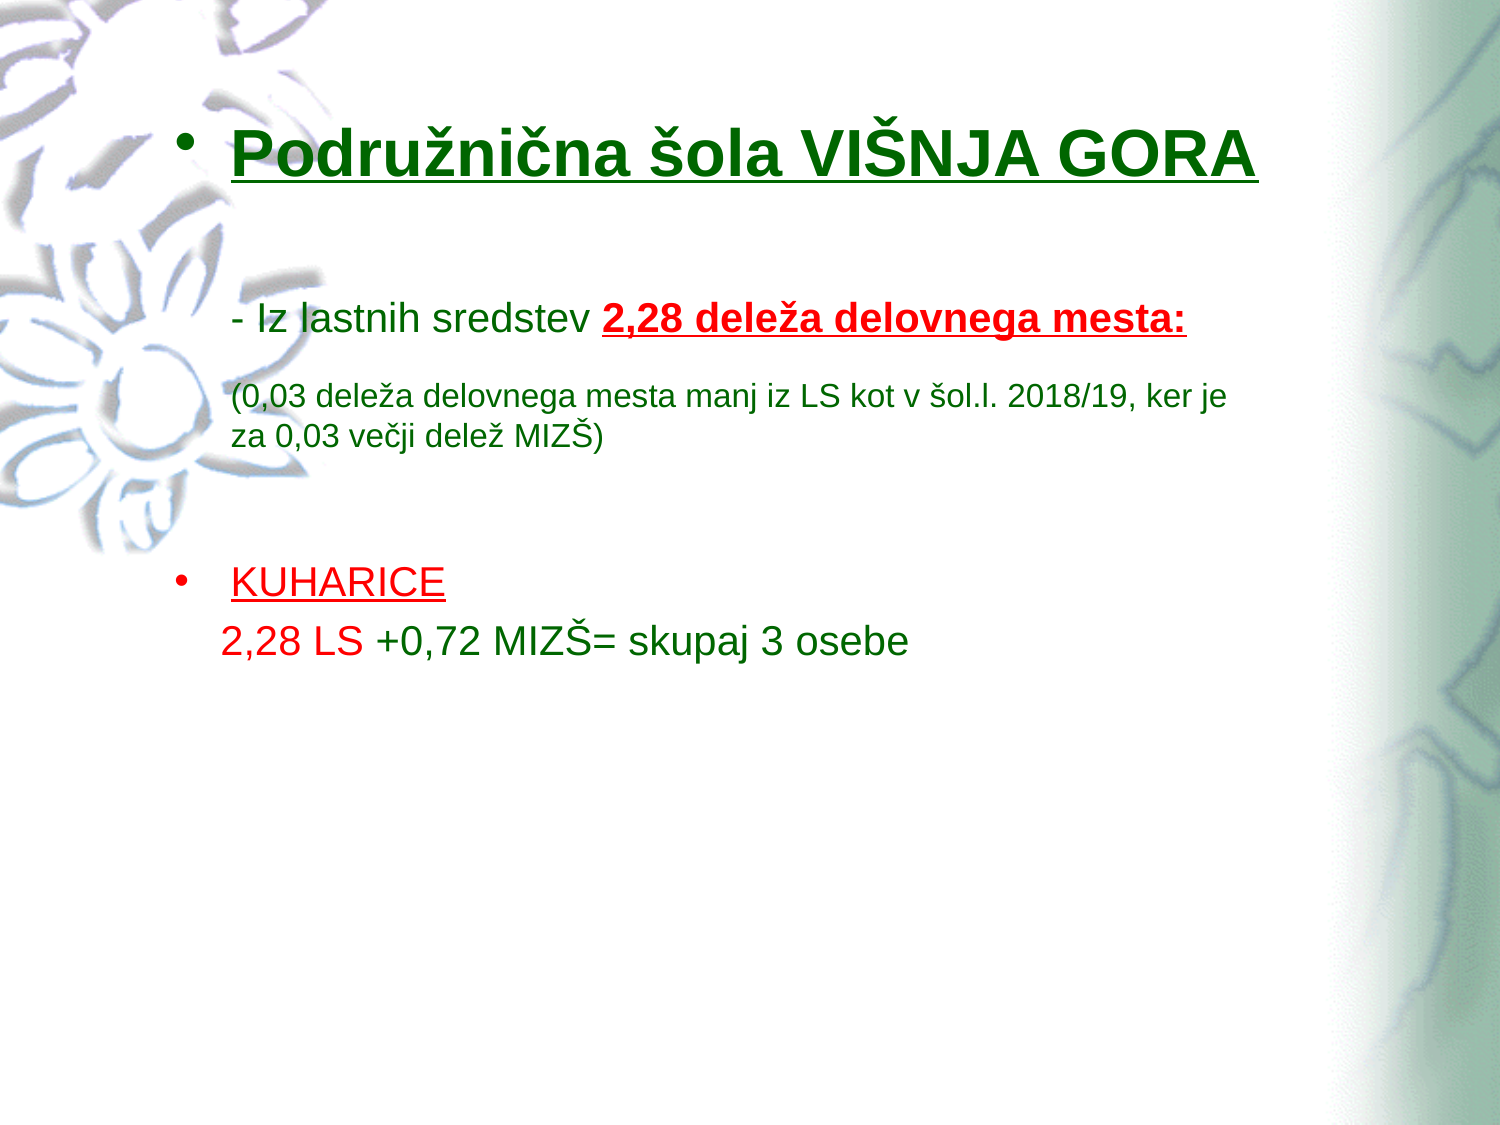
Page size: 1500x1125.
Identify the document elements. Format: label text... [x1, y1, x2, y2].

picture [0, 0, 1500, 1125]
list Podružnična šola VIŠNJA GORA - Iz lastnih sredstev 2,28 deleža delovnega mesta: (0,03 deleža delovnega mesta manj iz LS kot v šol.l. 2018/19, ker je za 0,03 večji delež MIZŠ) KUHARICE 2,28 LS +0,72 MIZŠ= skupaj 3 osebe [159, 101, 1275, 1000]
